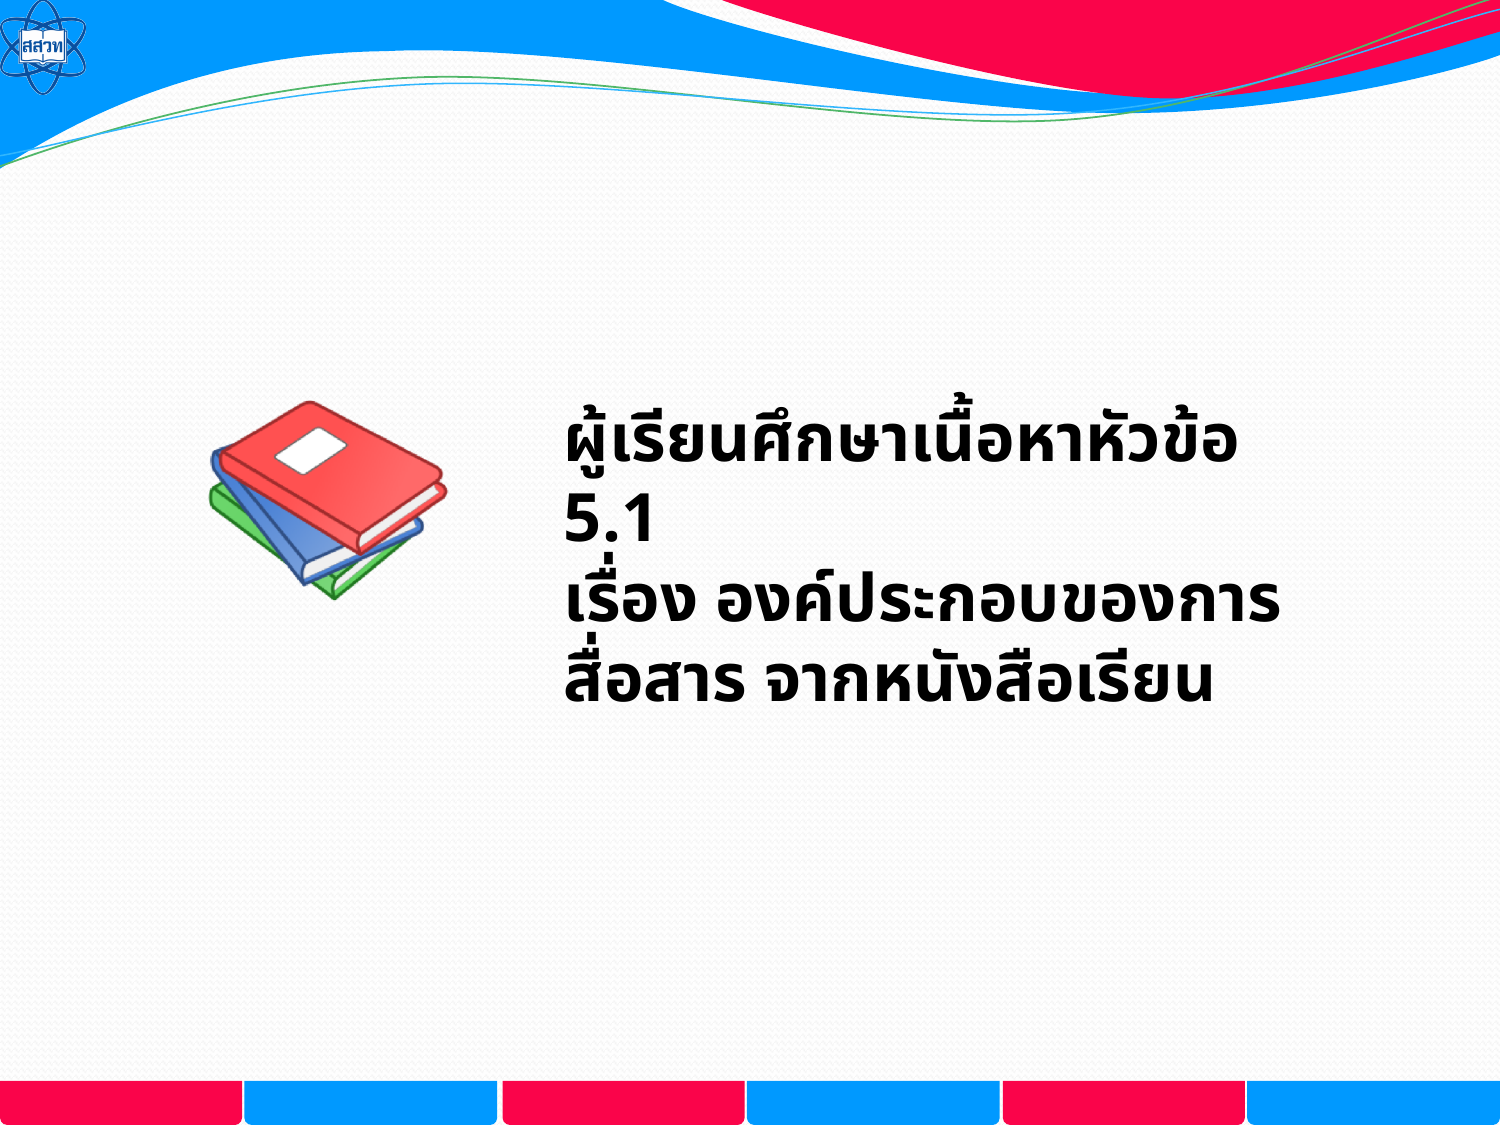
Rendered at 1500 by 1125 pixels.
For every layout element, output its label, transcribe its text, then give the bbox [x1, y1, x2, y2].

text_box ผู้เรียนศึกษาเนื้อหาหัวข้อ 5.1 เรื่อง องค์ประกอบของการสื่อสาร จากหนังสือเรียน [549, 387, 1300, 723]
picture [0, 0, 86, 95]
picture [194, 388, 532, 627]
